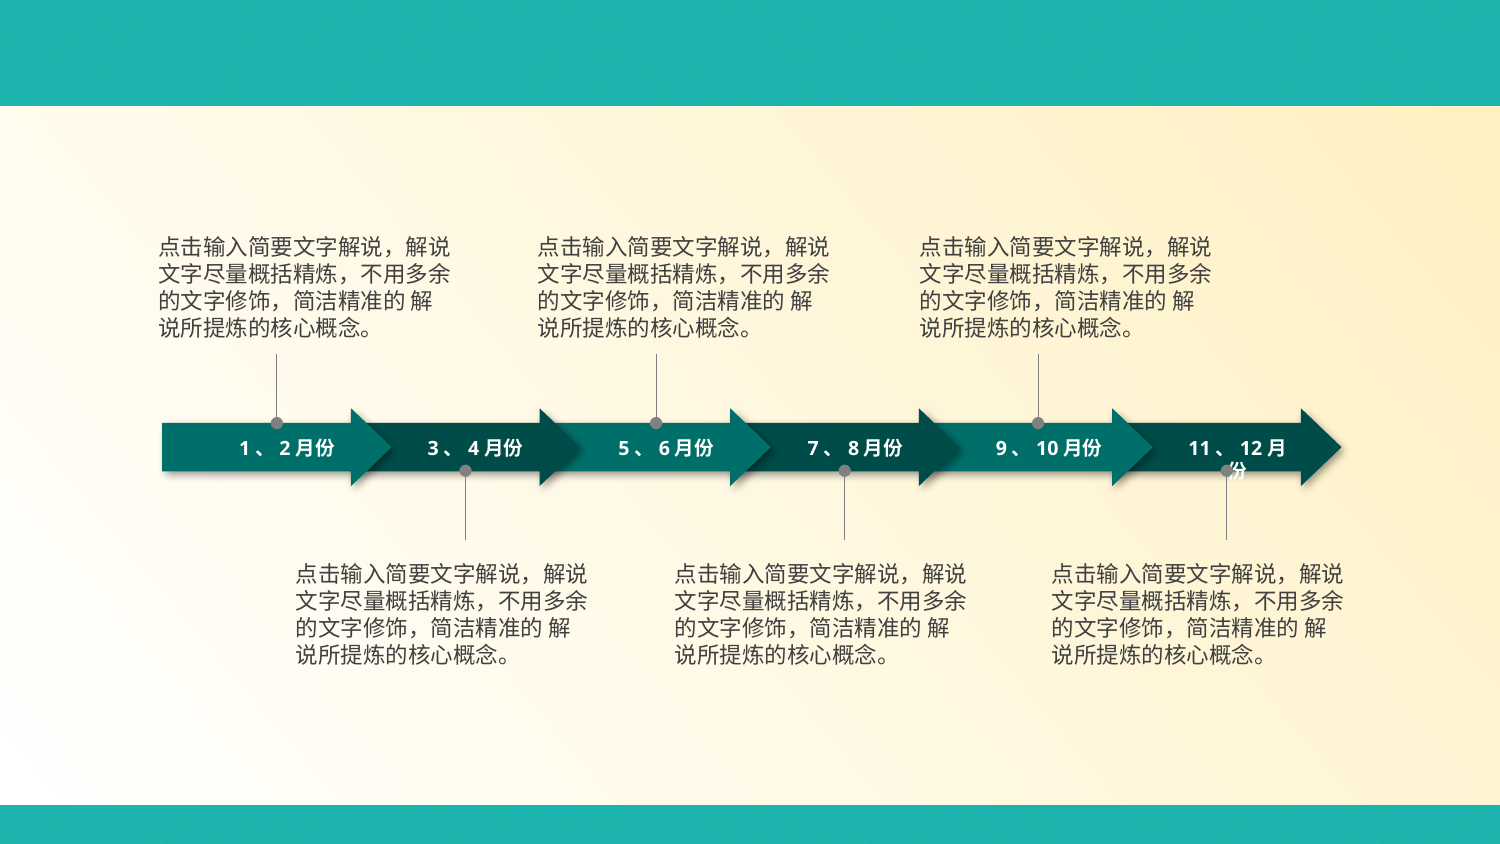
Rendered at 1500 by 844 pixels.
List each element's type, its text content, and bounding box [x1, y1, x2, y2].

text_box [1136, 405, 1344, 480]
text_box 9、10月份 [976, 429, 1122, 467]
text_box 3、4月份 [410, 429, 542, 467]
text_box 点击输入简要文字解说，解说文字尽量概括精炼，不用多余的文字修饰，简洁精准的 解说所提炼的核心概念。 [1051, 559, 1345, 668]
text_box [754, 405, 962, 489]
text_box [161, 405, 394, 489]
text_box 5、6月份 [600, 429, 732, 467]
text_box 点击输入简要文字解说，解说文字尽量概括精炼，不用多余的文字修饰，简洁精准的 解说所提炼的核心概念。 [537, 232, 831, 341]
picture [0, 805, 1500, 844]
picture [0, 0, 1500, 106]
text_box 11、12月份 [1167, 429, 1309, 490]
text_box 7、8月份 [784, 429, 927, 467]
text_box [563, 405, 773, 489]
text_box [942, 405, 1155, 489]
text_box 1、2月份 [221, 429, 353, 467]
text_box [373, 405, 582, 489]
text_box 点击输入简要文字解说，解说文字尽量概括精炼，不用多余的文字修饰，简洁精准的 解说所提炼的核心概念。 [674, 559, 968, 668]
text_box 点击输入简要文字解说，解说文字尽量概括精炼，不用多余的文字修饰，简洁精准的 解说所提炼的核心概念。 [295, 559, 589, 668]
text_box 点击输入简要文字解说，解说文字尽量概括精炼，不用多余的文字修饰，简洁精准的 解说所提炼的核心概念。 [158, 232, 452, 341]
text_box 点击输入简要文字解说，解说文字尽量概括精炼，不用多余的文字修饰，简洁精准的 解说所提炼的核心概念。 [919, 232, 1213, 341]
